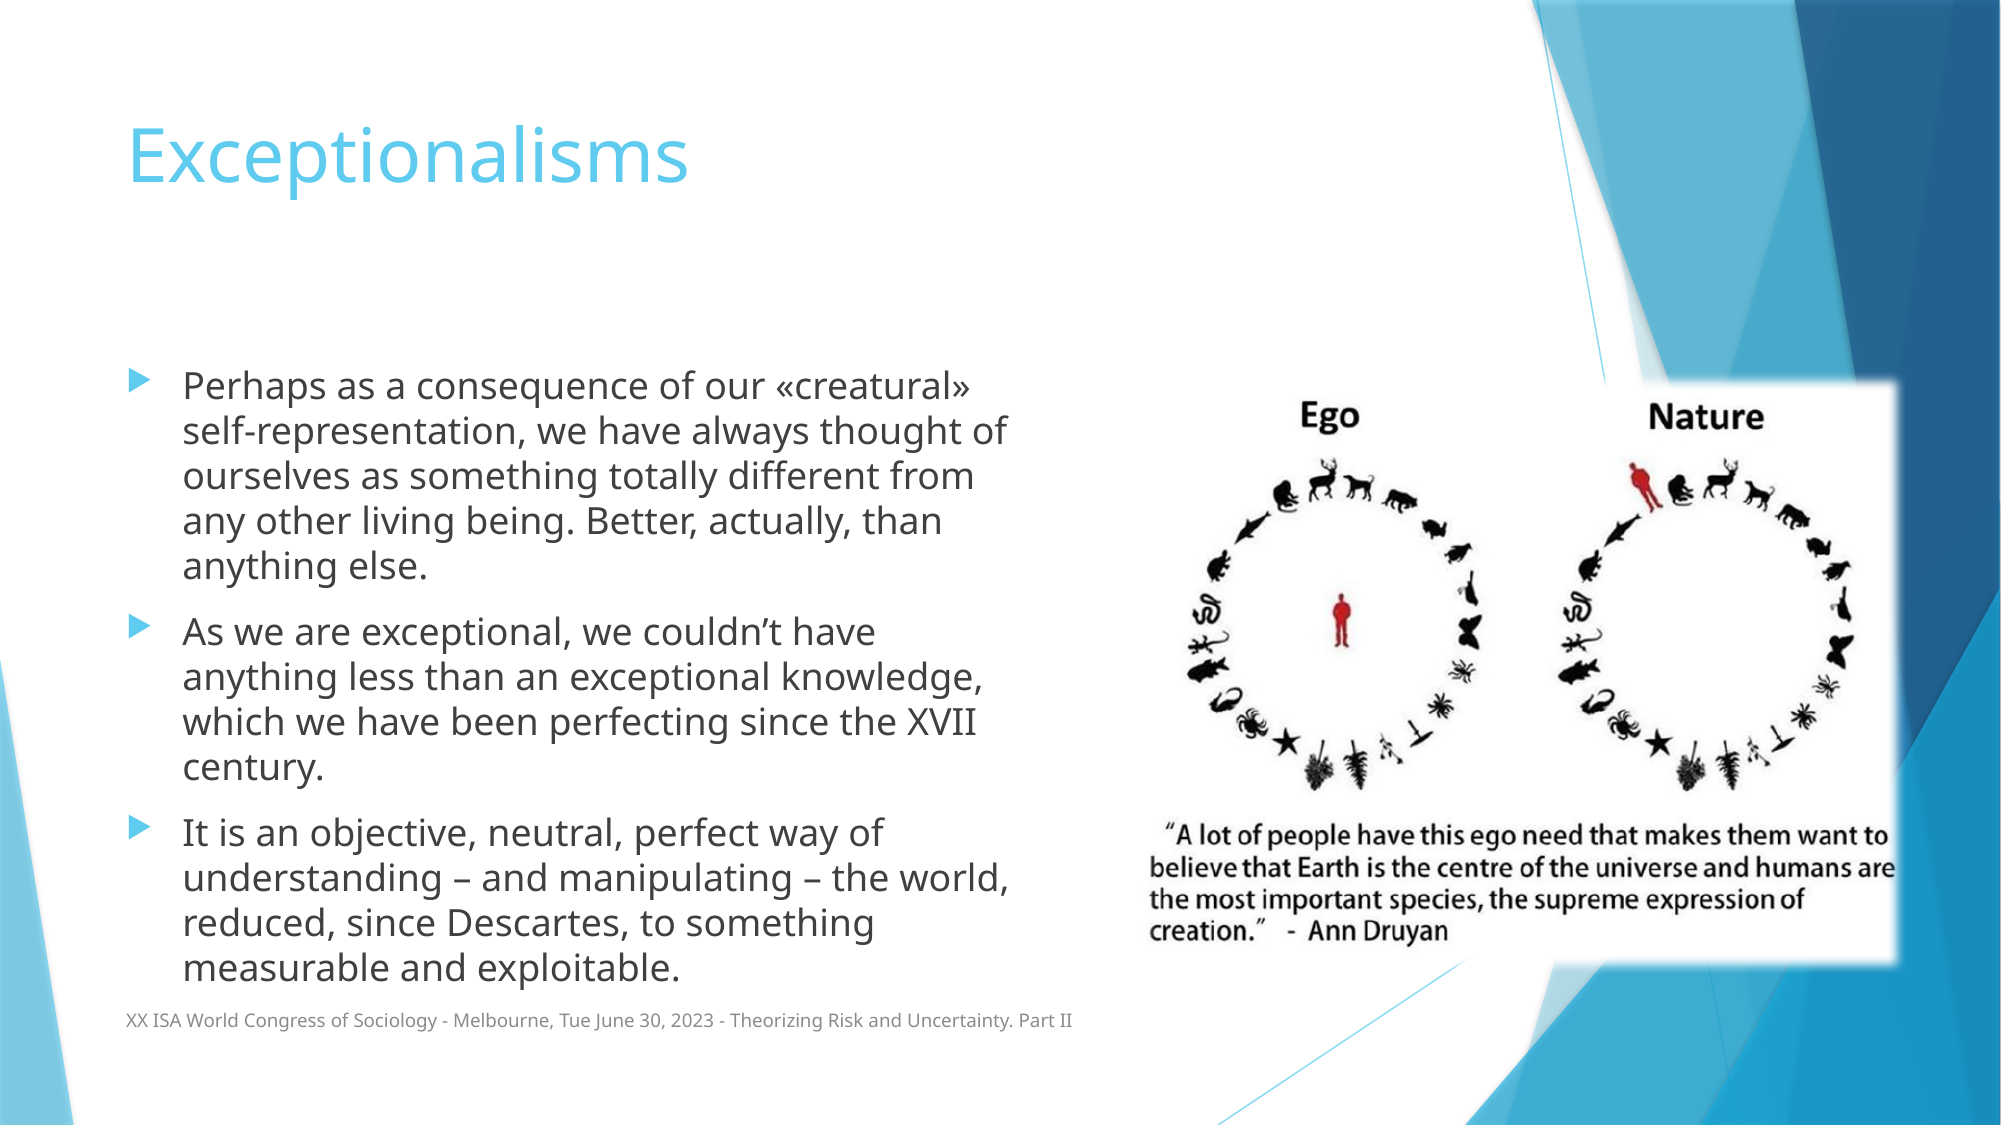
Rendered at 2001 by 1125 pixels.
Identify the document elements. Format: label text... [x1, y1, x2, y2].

list Perhaps as a consequence of our «creatural» self-representation, we have always thought of ourselves as something totally different from any other living being. Better, actually, than anything else. As we are exceptional, we couldn’t have anything less than an exceptional knowledge, which we have been perfecting since the XVII century. It is an objective, neutral, perfect way of understanding – and manipulating – the world, reduced, since Descartes, to something measurable and exploitable. [111, 354, 1048, 991]
picture [1136, 371, 1906, 975]
footer XX ISA World Congress of Sociology - Melbourne, Tue June 30, 2023 - Theorizing Risk and Uncertainty. Part II [111, 991, 1145, 1051]
title Exceptionalisms [111, 99, 1522, 317]
